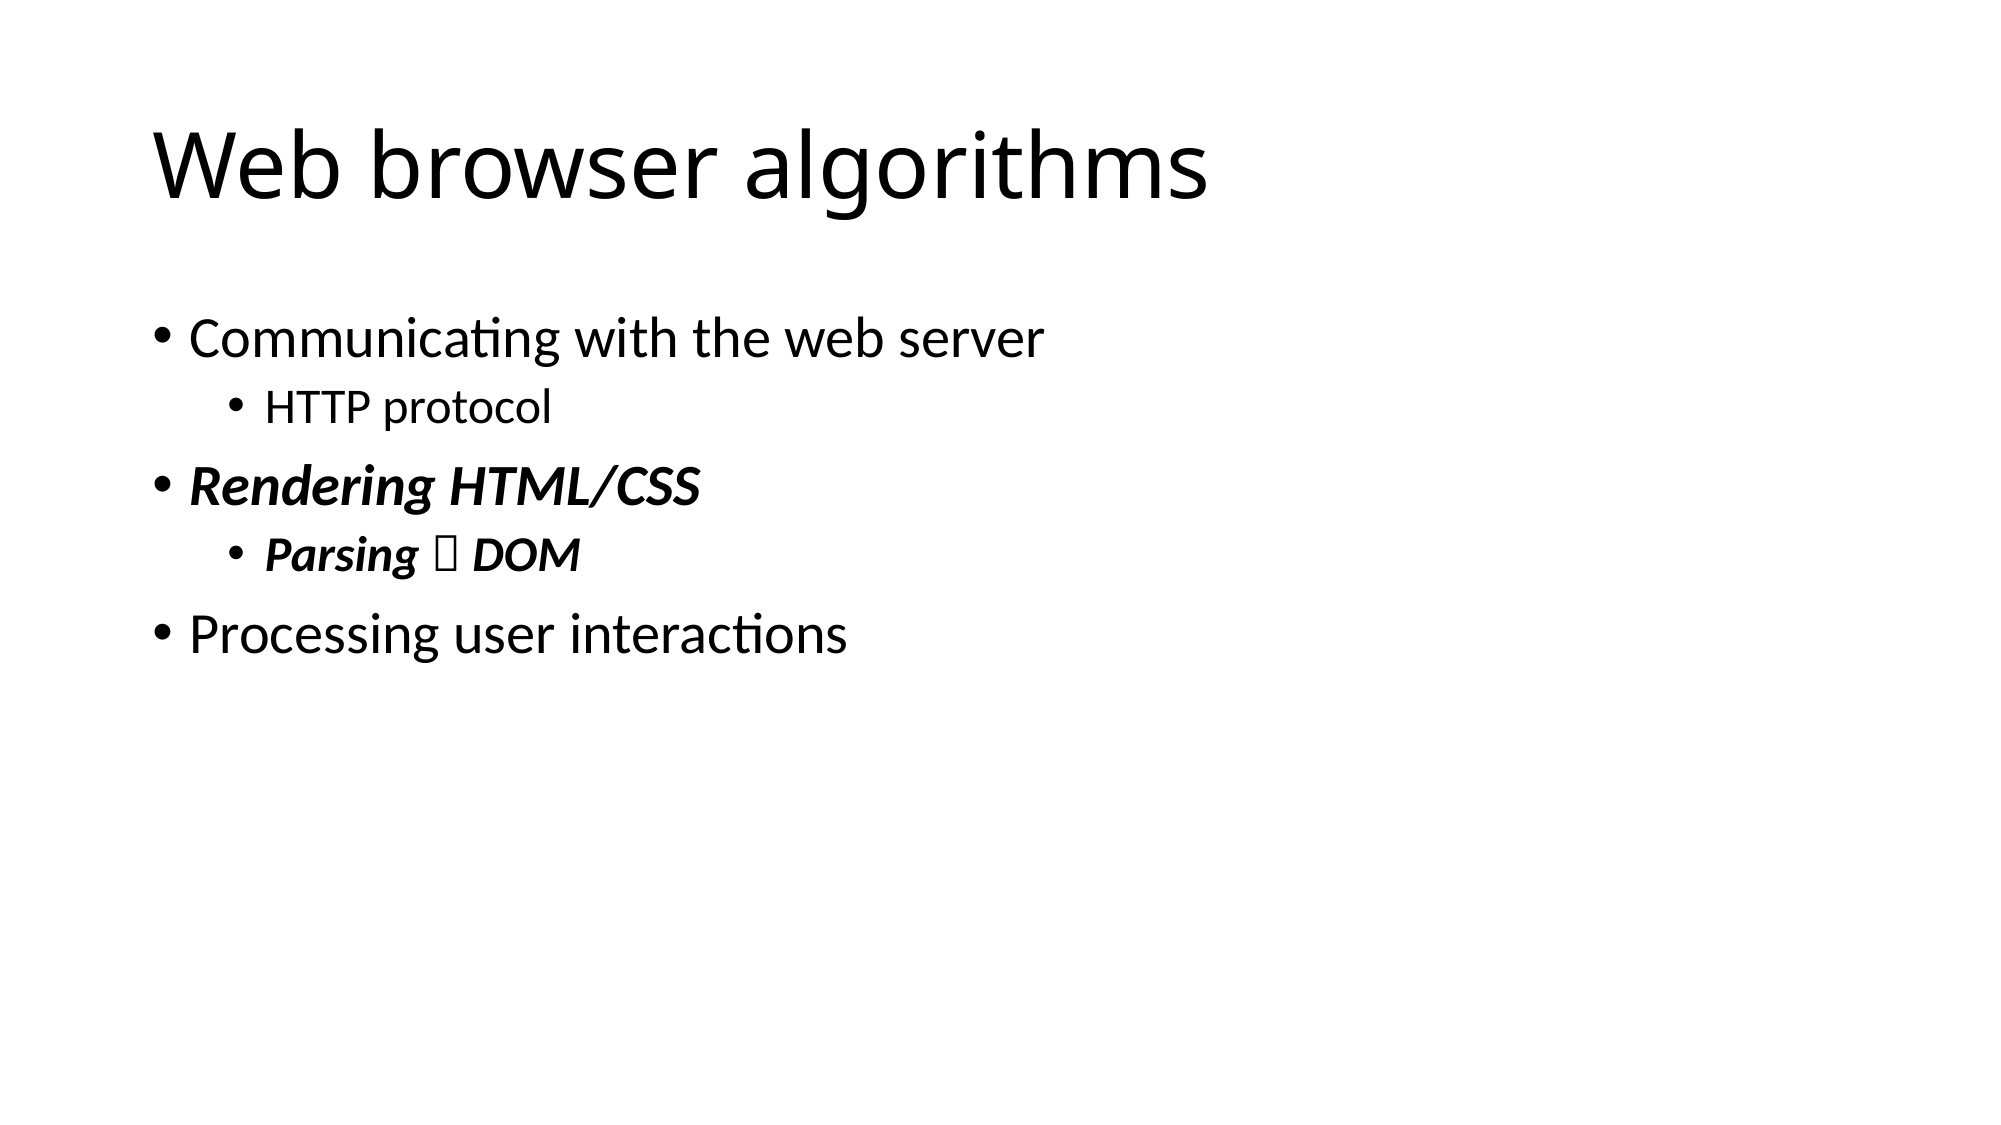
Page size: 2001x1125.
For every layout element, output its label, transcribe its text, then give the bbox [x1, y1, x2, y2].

list Communicating with the web server HTTP protocol Rendering HTML/CSS Parsing  DOM Processing user interactions [137, 299, 1863, 1014]
title Web browser algorithms [137, 59, 1863, 278]
